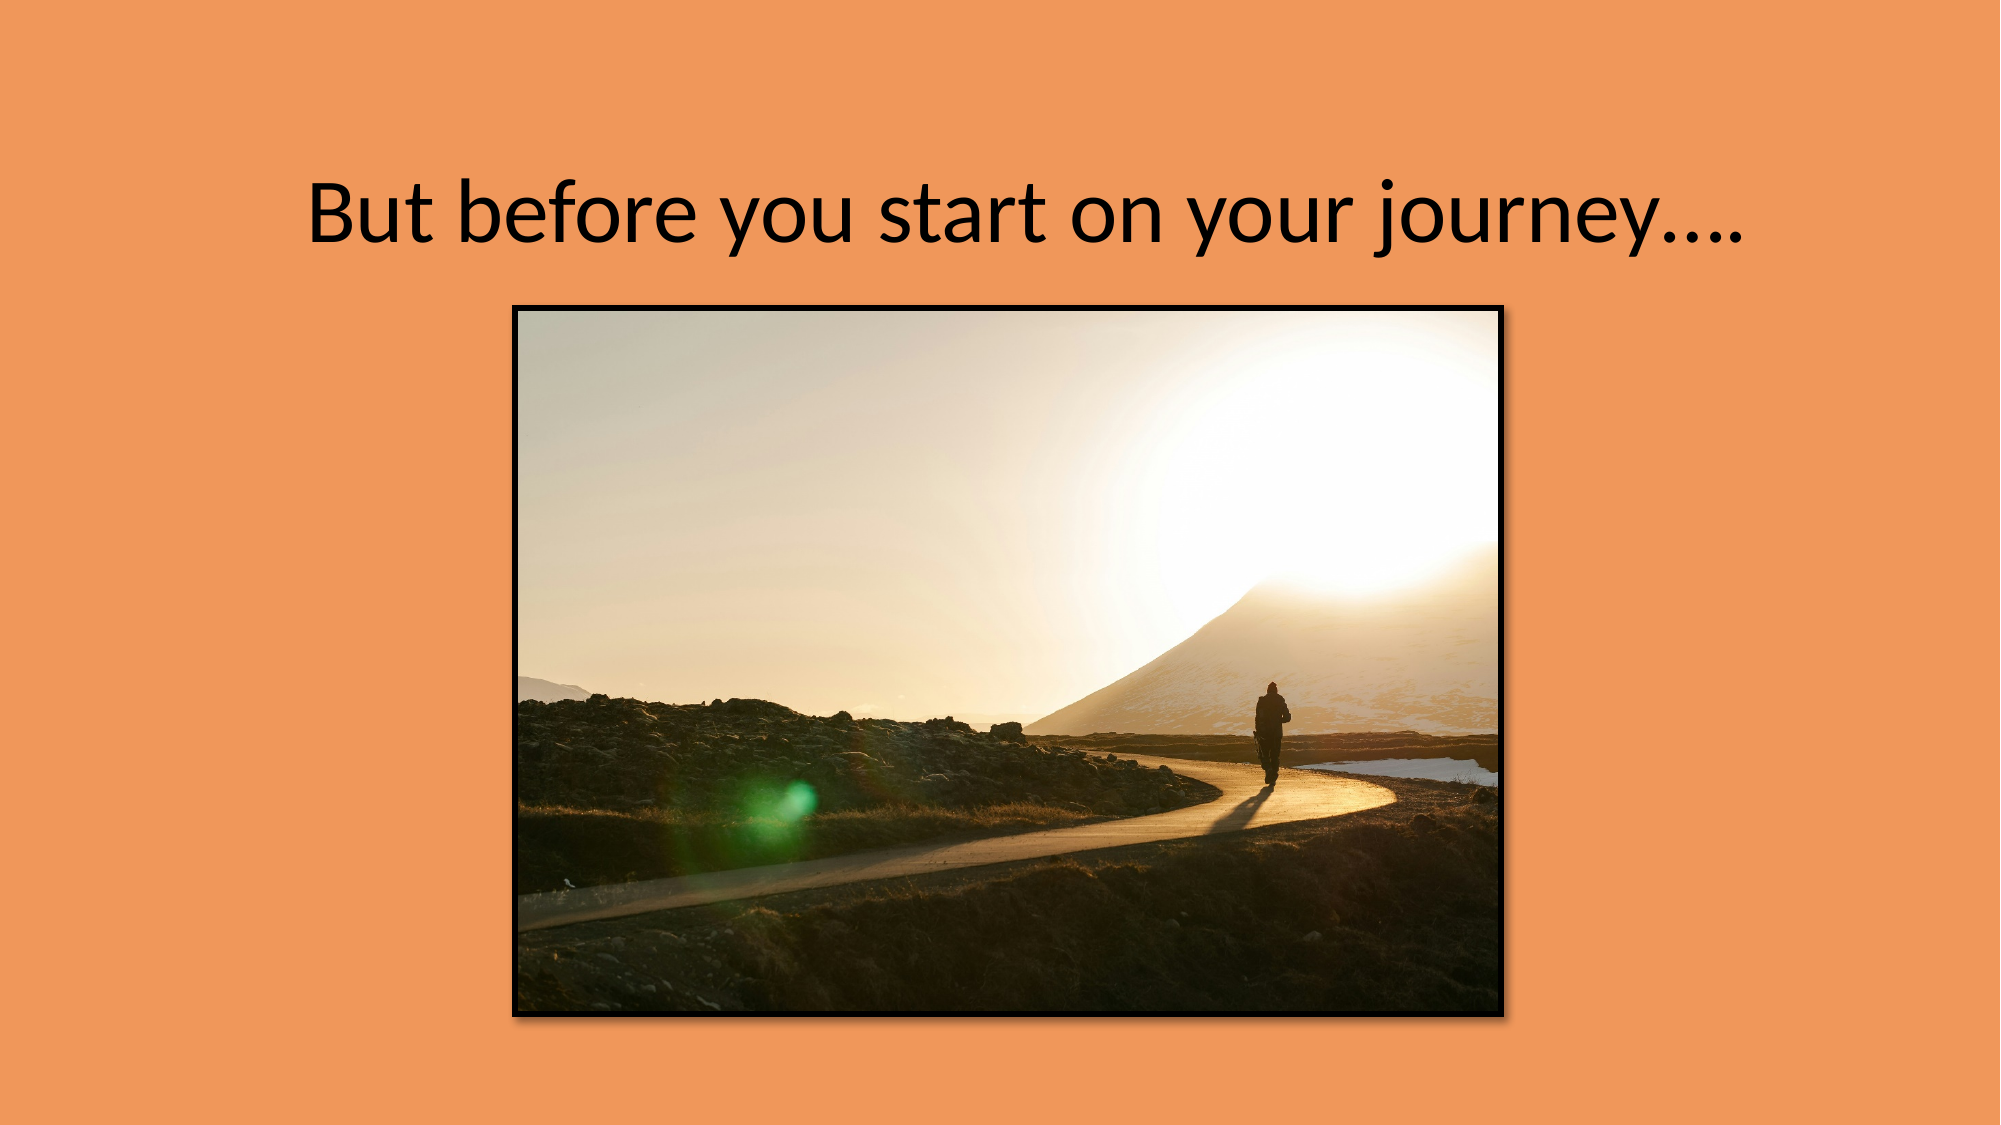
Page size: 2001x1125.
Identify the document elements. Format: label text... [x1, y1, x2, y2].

picture [518, 311, 1499, 1012]
title But before you start on your journey…. [124, 0, 1932, 270]
